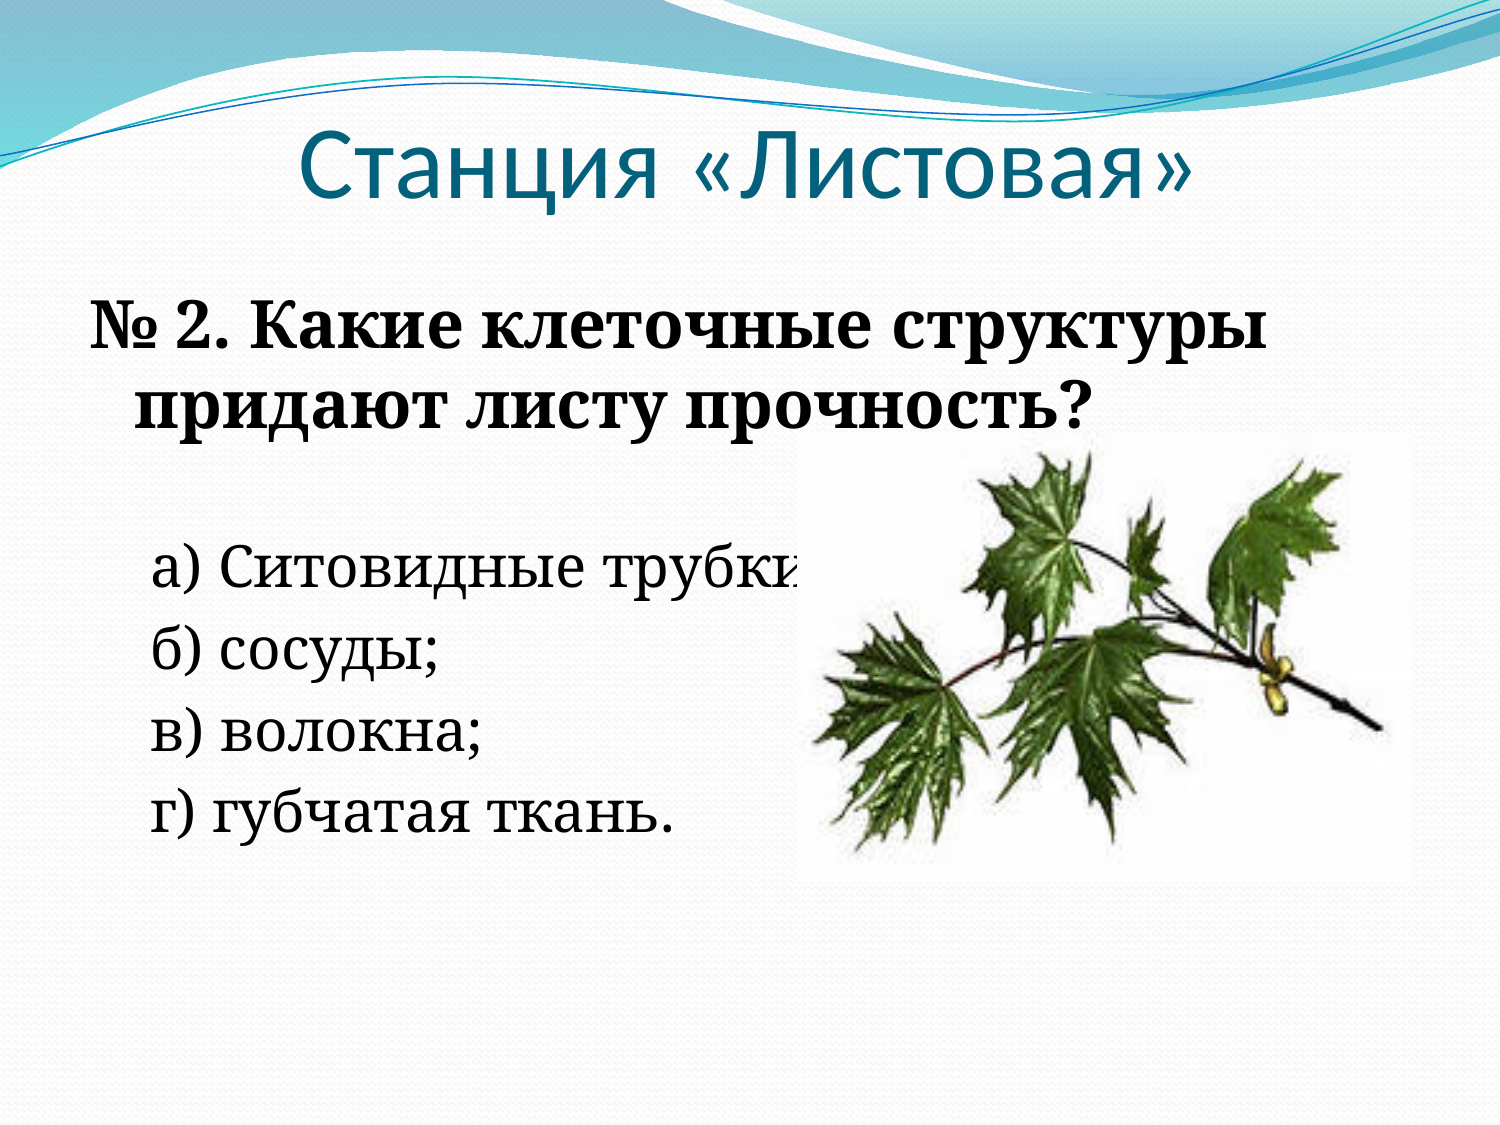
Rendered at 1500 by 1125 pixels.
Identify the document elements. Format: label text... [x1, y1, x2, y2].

list № 2. Какие клеточные структуры придают листу прочность? а) Ситовидные трубки; б) сосуды; в) волокна; г) губчатая ткань. [75, 196, 1425, 1038]
title Станция «Листовая» [75, 78, 1425, 196]
picture [796, 432, 1412, 882]
